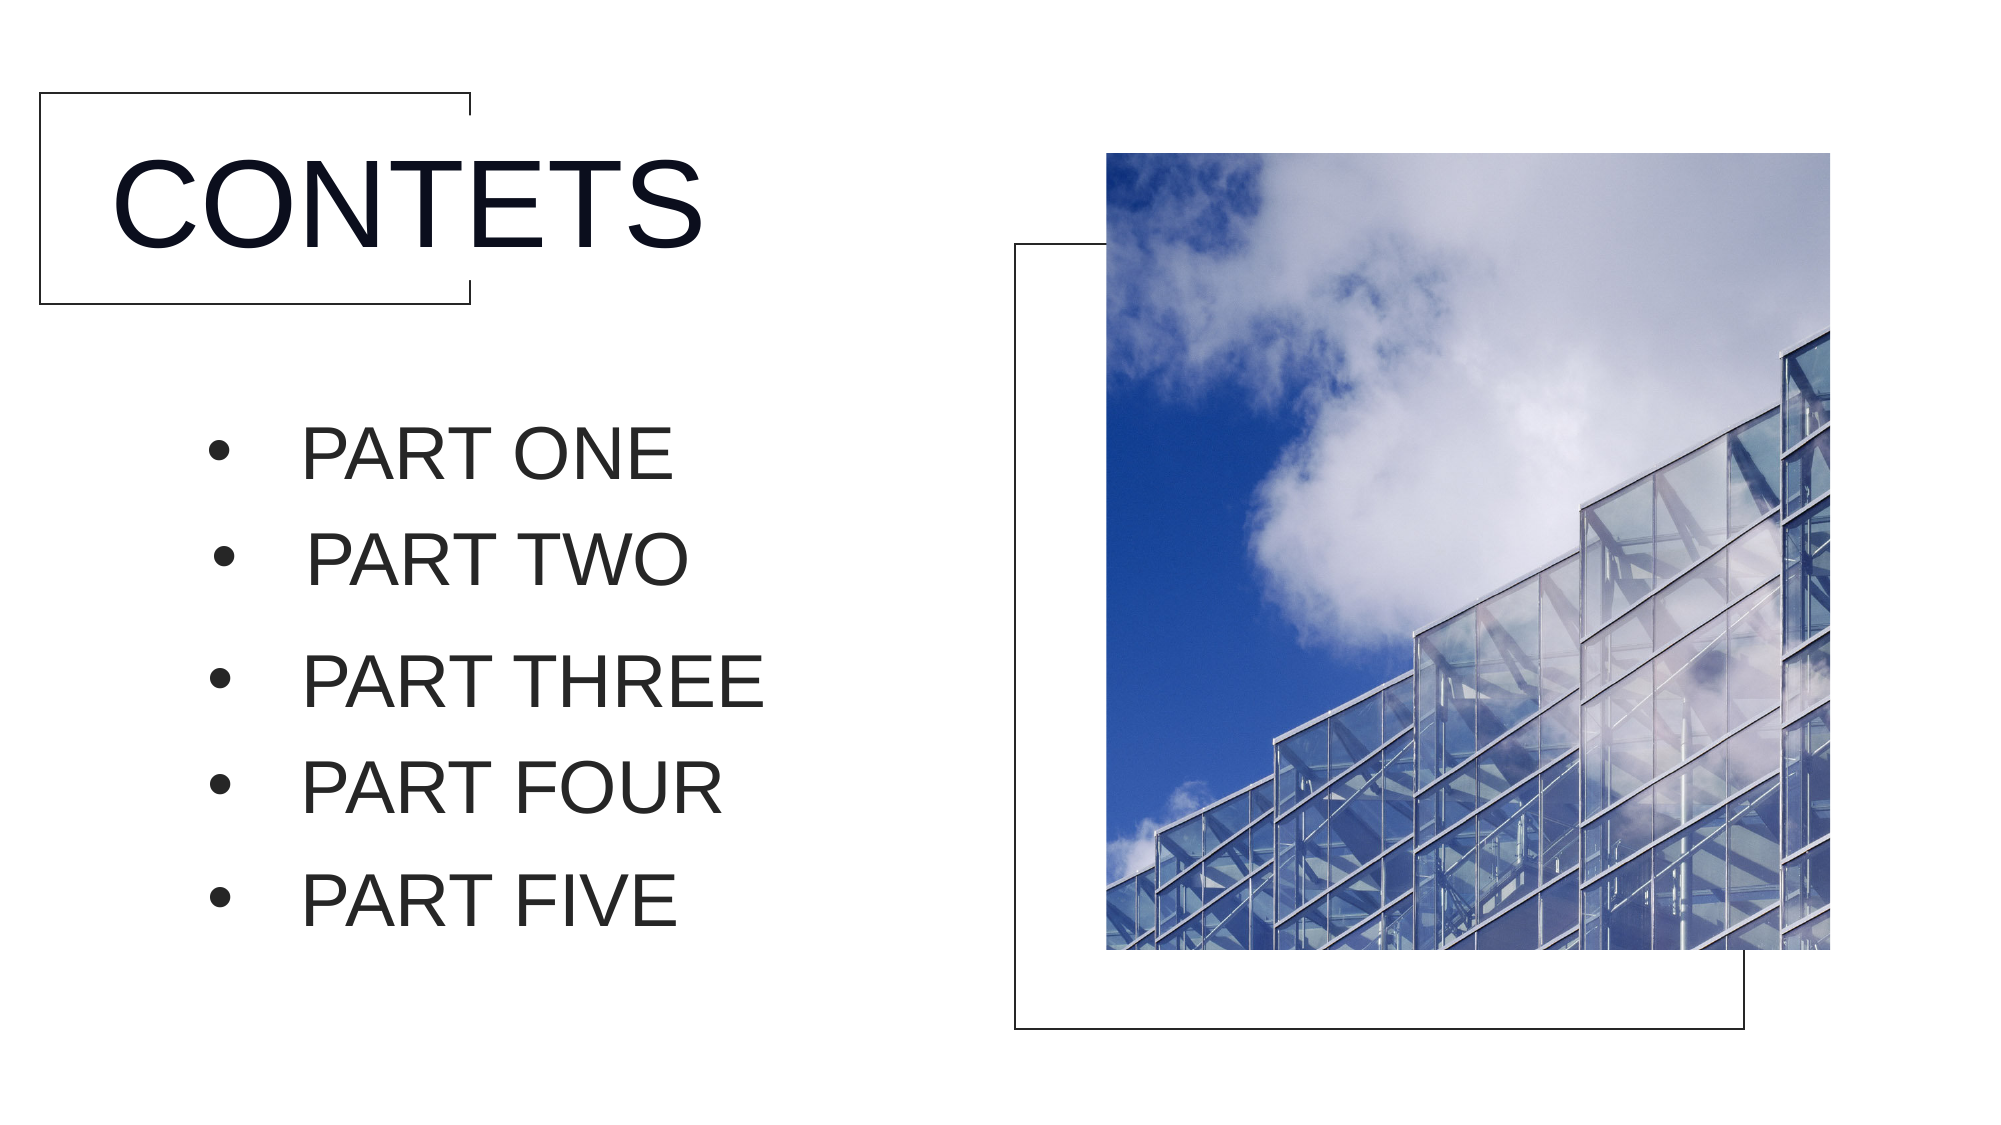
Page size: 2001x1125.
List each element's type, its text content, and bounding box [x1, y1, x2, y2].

text_box PART FIVE [192, 843, 695, 949]
text_box PART TWO [196, 503, 707, 608]
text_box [1014, 153, 1831, 1029]
text_box [39, 92, 471, 305]
text_box PART ONE [191, 397, 691, 502]
text_box PART THREE [192, 624, 782, 730]
text_box CONTETS [95, 115, 723, 281]
text_box PART FOUR [192, 730, 741, 836]
